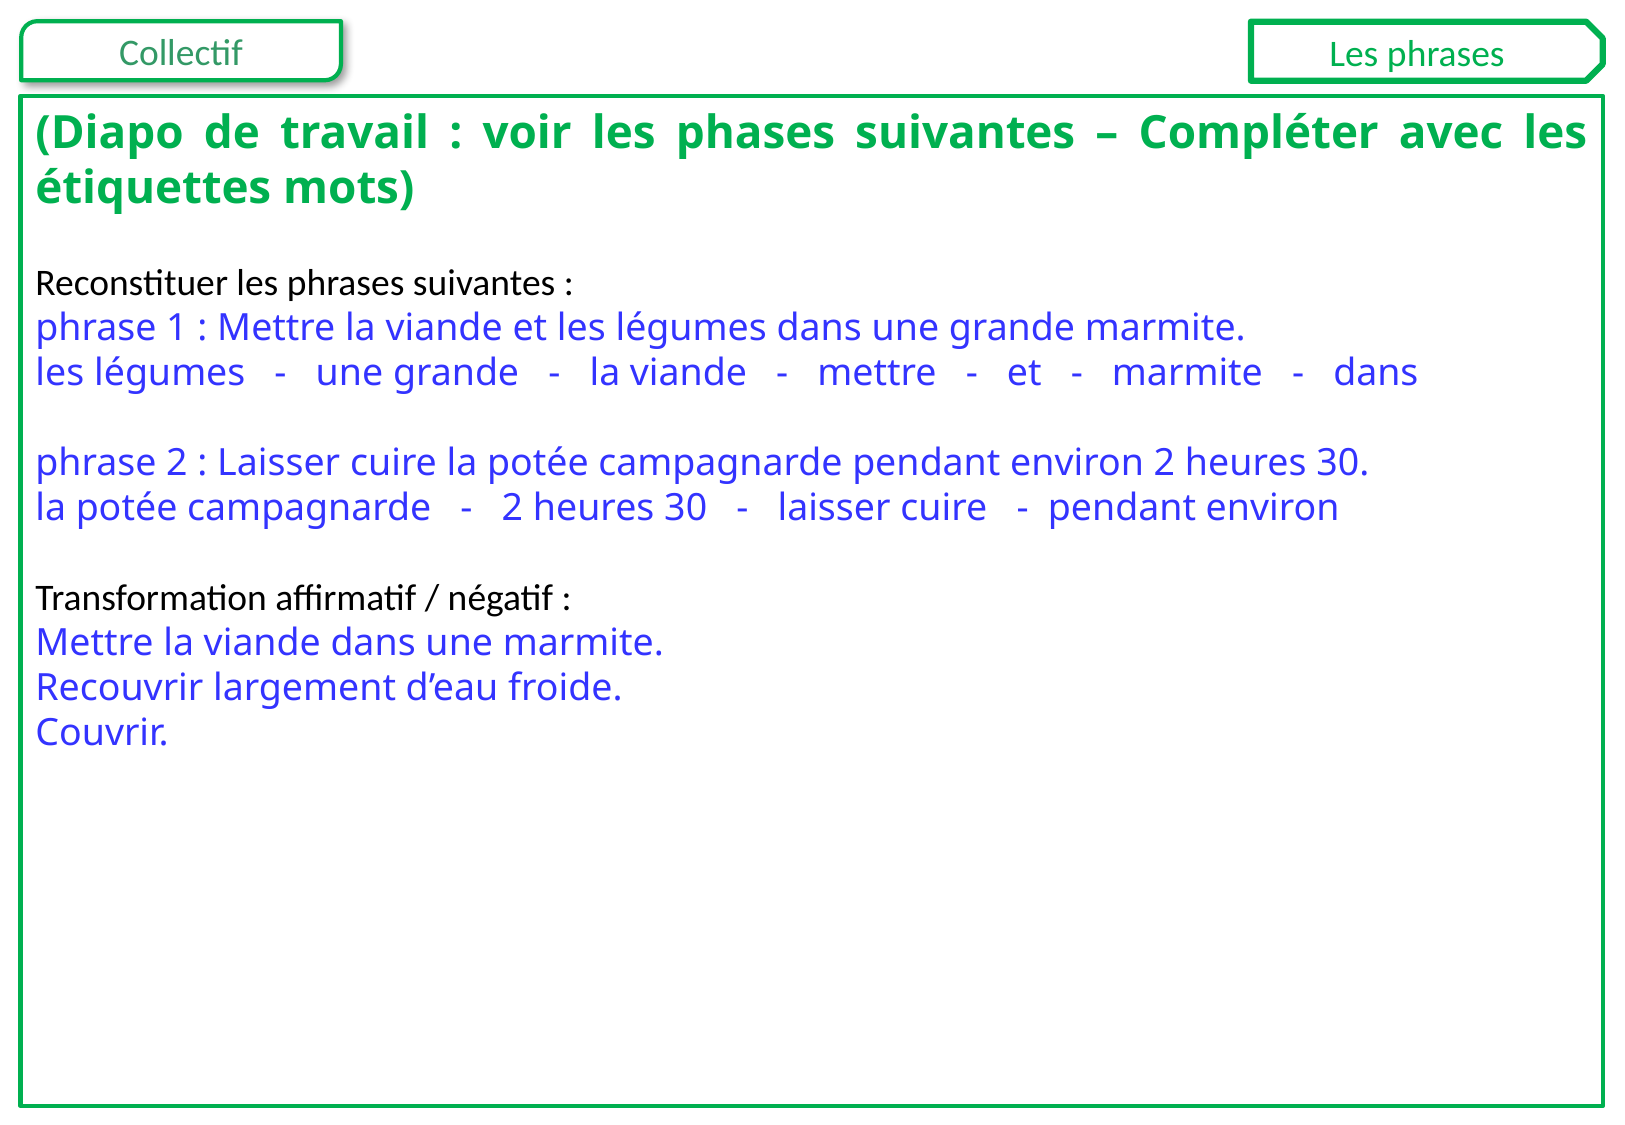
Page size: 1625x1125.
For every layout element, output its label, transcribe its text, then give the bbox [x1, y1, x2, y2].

list Les phrases [1250, 21, 1584, 81]
list (Diapo de travail : voir les phases suivantes – Compléter avec les étiquettes mots) Reconstituer les phrases suivantes : phrase 1 : Mettre la viande et les légumes dans une grande marmite. les légumes - une grande - la viande - mettre - et - marmite - dans phrase 2 : Laisser cuire la potée campagnarde pendant environ 2 heures 30. la potée campagnarde - 2 heures 30 - laisser cuire - pendant environ Transformation affirmatif / négatif : Mettre la viande dans une marmite. Recouvrir largement d’eau froide. Couvrir. [18, 94, 1605, 1108]
